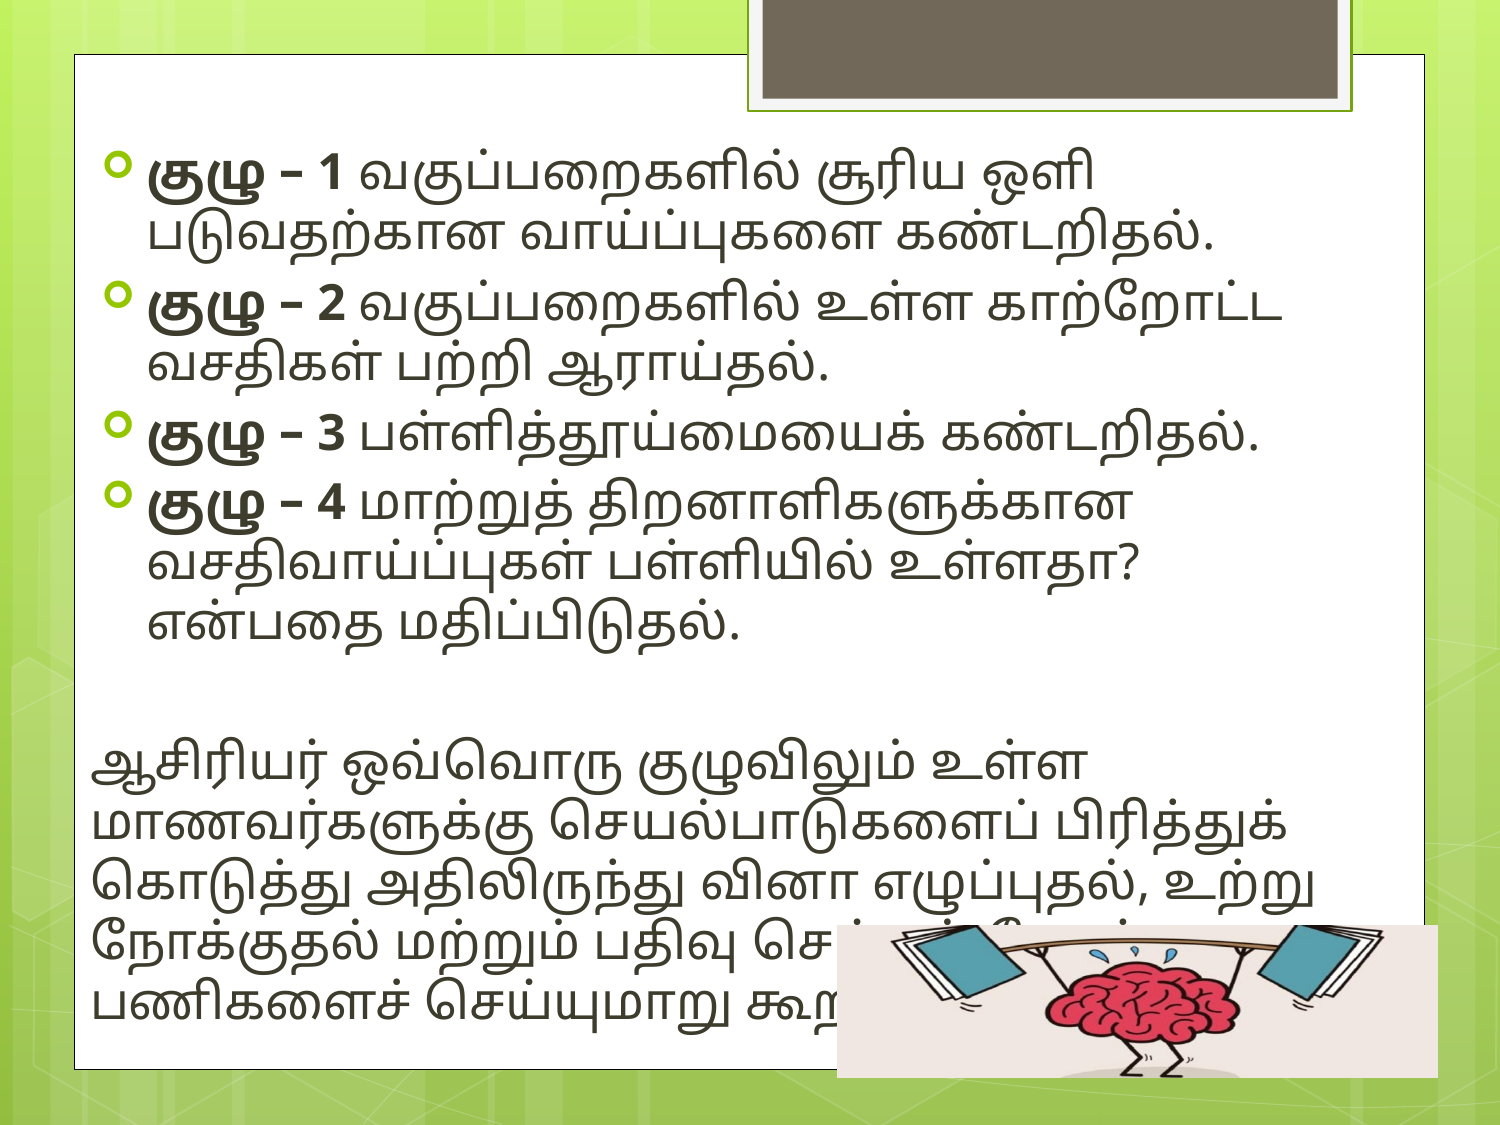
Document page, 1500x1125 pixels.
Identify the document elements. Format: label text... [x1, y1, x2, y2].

list குழு – 1 வகுப்பறைகளில் சூரிய ஒளி படுவதற்கான வாய்ப்புகளை கண்டறிதல். குழு – 2 வகுப்பறைகளில் உள்ள காற்றோட்ட வசதிகள் பற்றி ஆராய்தல். குழு – 3 பள்ளித்தூய்மையைக் கண்டறிதல். குழு – 4 மாற்றுத் திறனாளிகளுக்கான வசதிவாய்ப்புகள் பள்ளியில் உள்ளதா? என்பதை மதிப்பிடுதல். ஆசிரியர் ஒவ்வொரு குழுவிலும் உள்ள மாணவர்களுக்கு செயல்பாடுகளைப் பிரித்துக் கொடுத்து அதிலிருந்து வினா எழுப்புதல், உற்று நோக்குதல் மற்றும் பதிவு செய்தல் போன்ற பணிகளைச் செய்யுமாறு கூறினார். [75, 62, 1400, 1063]
picture [837, 925, 1438, 1078]
